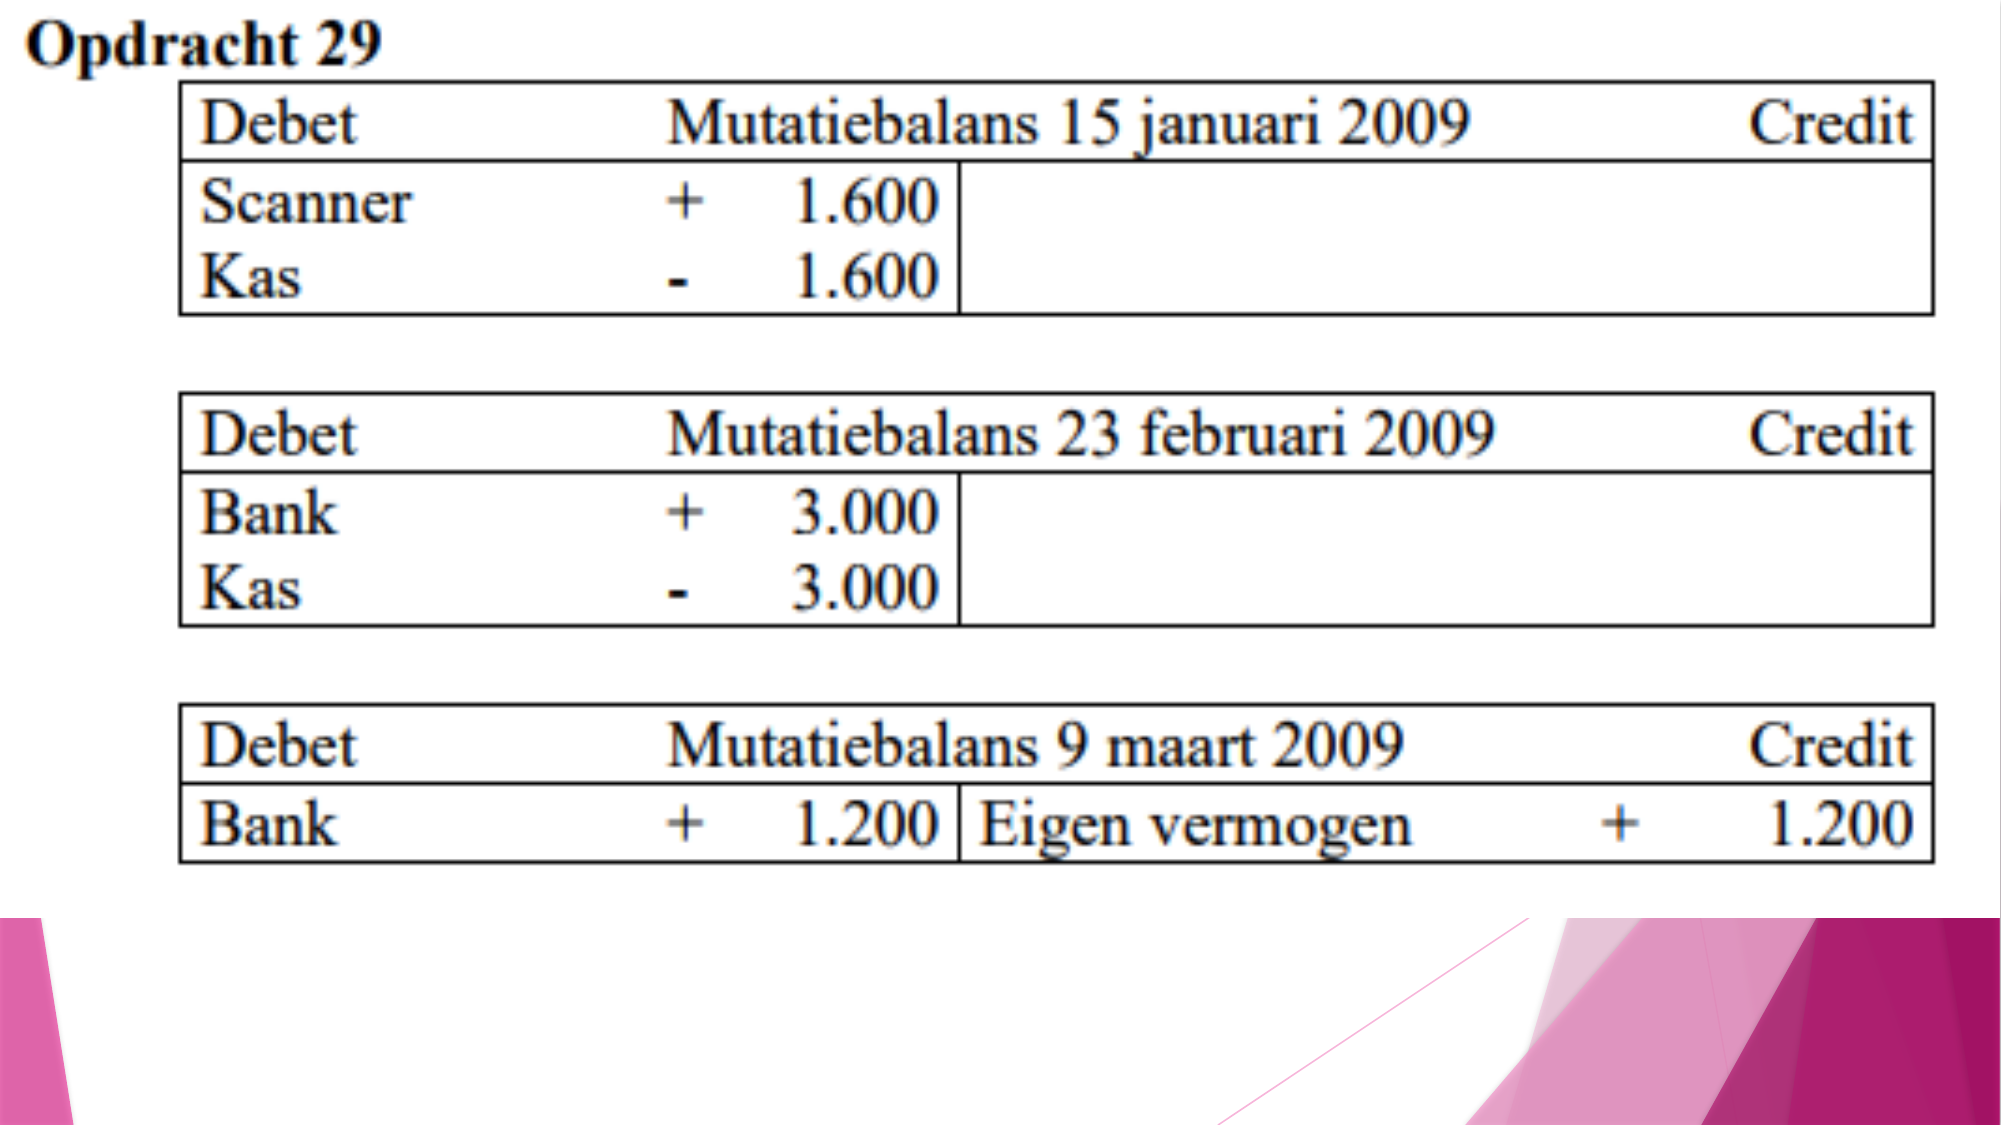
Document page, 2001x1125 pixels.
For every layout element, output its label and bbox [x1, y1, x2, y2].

picture [0, 0, 2000, 919]
